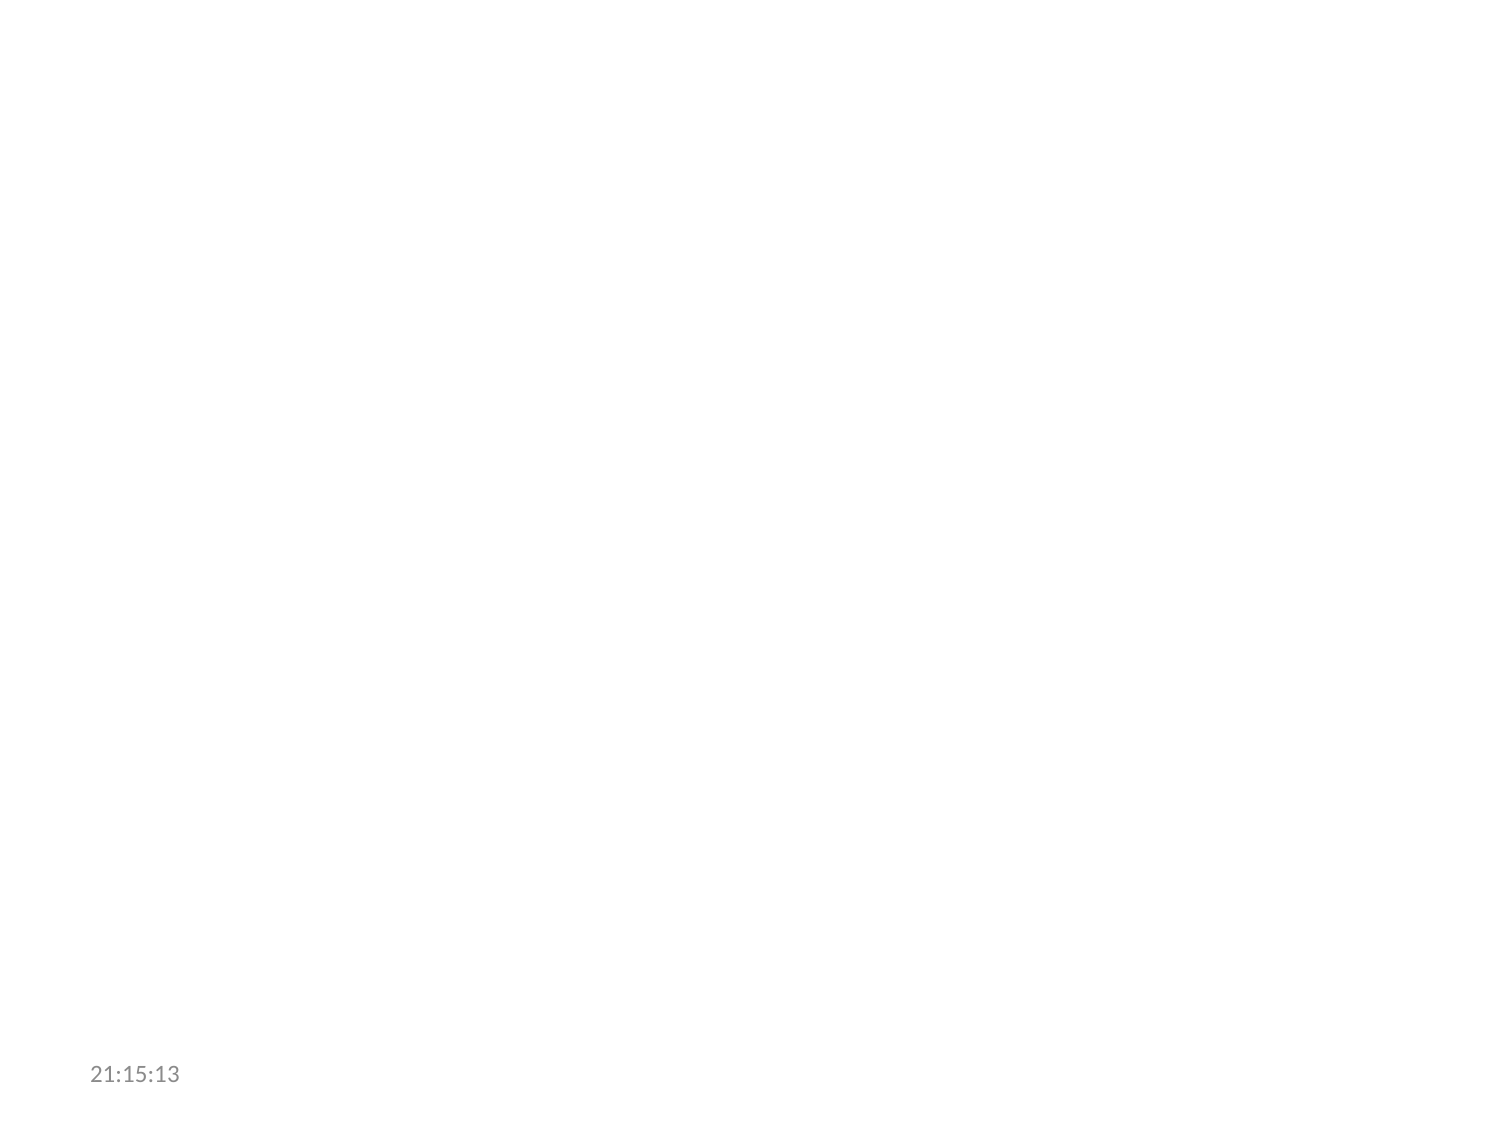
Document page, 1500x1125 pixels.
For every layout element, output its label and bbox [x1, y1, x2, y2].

slide_number [75, 1042, 425, 1103]
